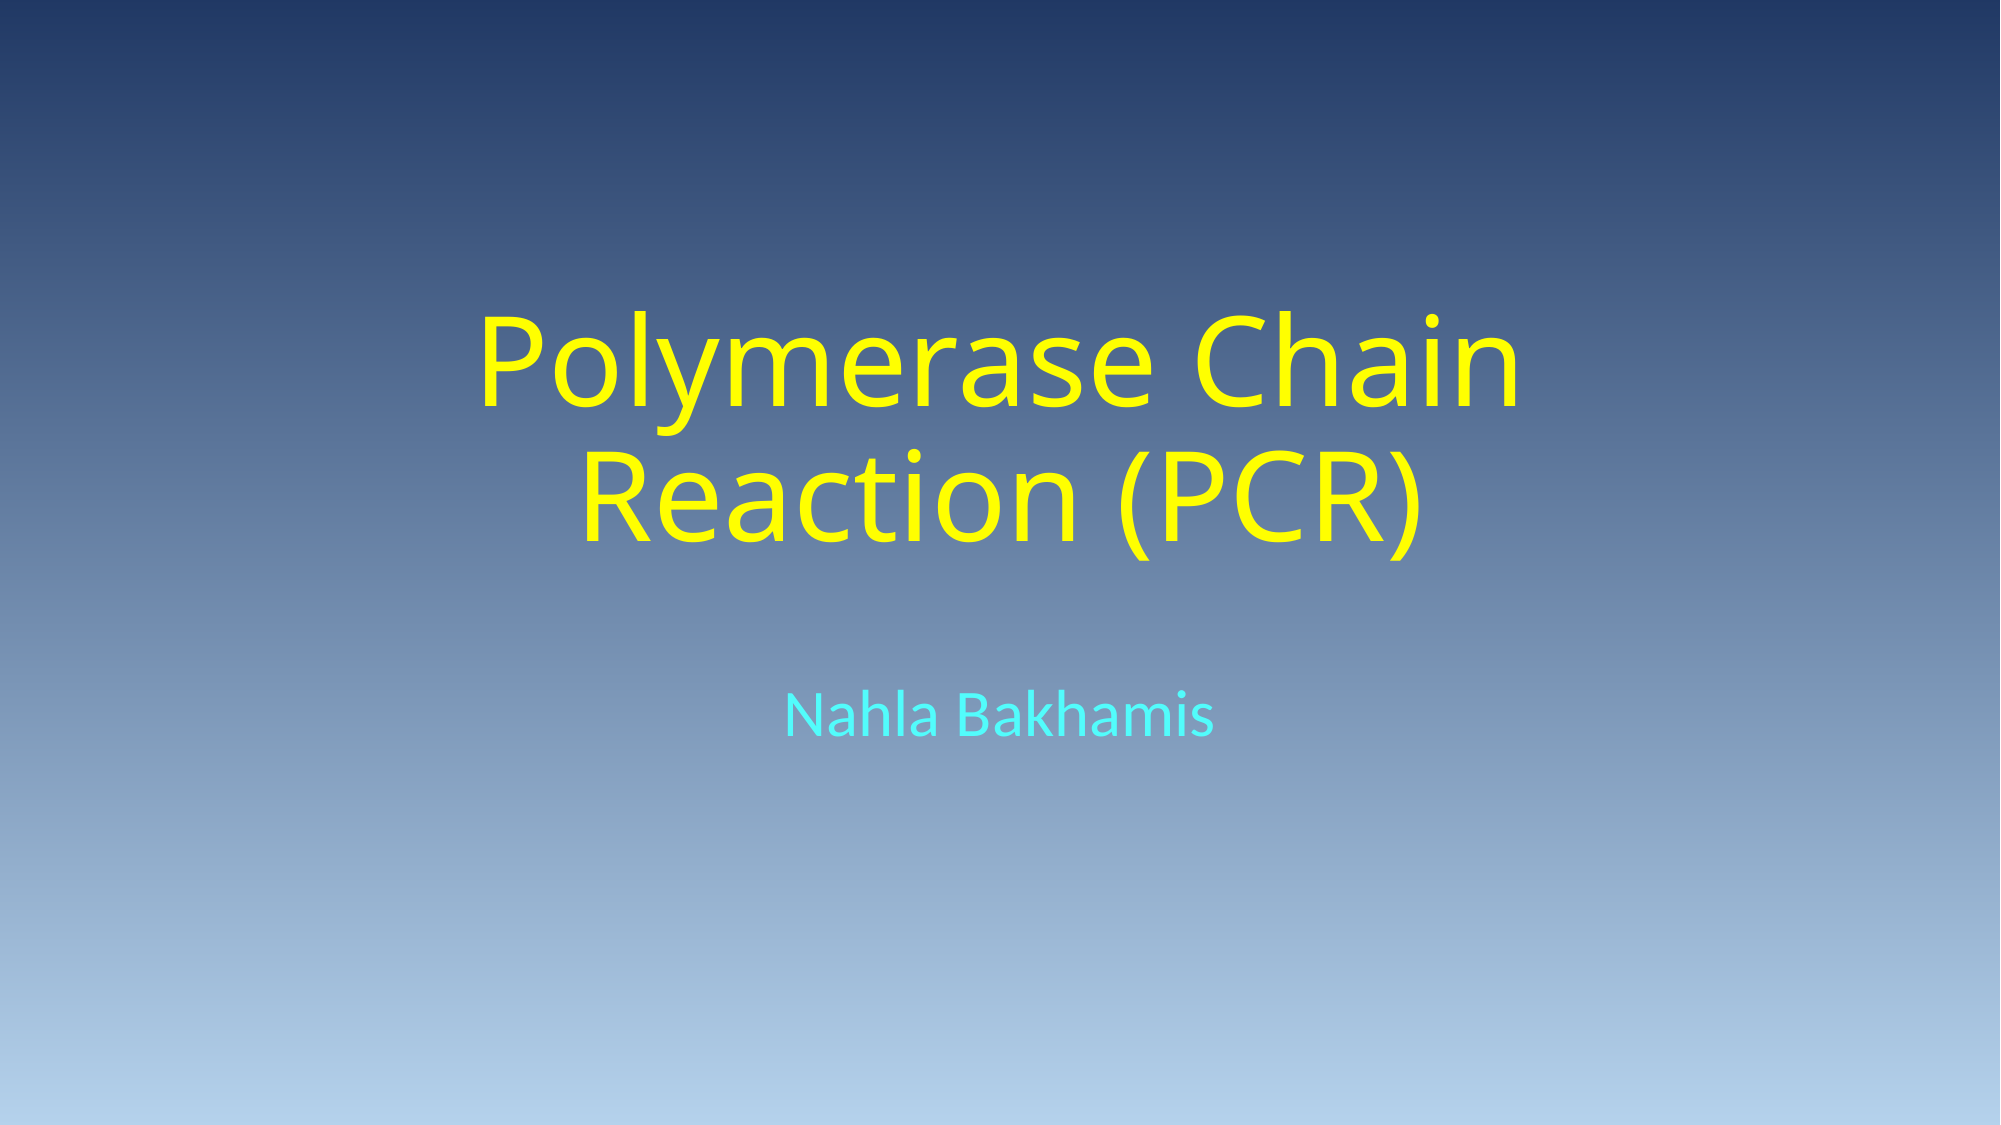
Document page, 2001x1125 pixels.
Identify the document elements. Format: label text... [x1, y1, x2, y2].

title Polymerase Chain Reaction (PCR) [249, 184, 1750, 576]
subtitle Nahla Bakhamis [249, 590, 1750, 863]
